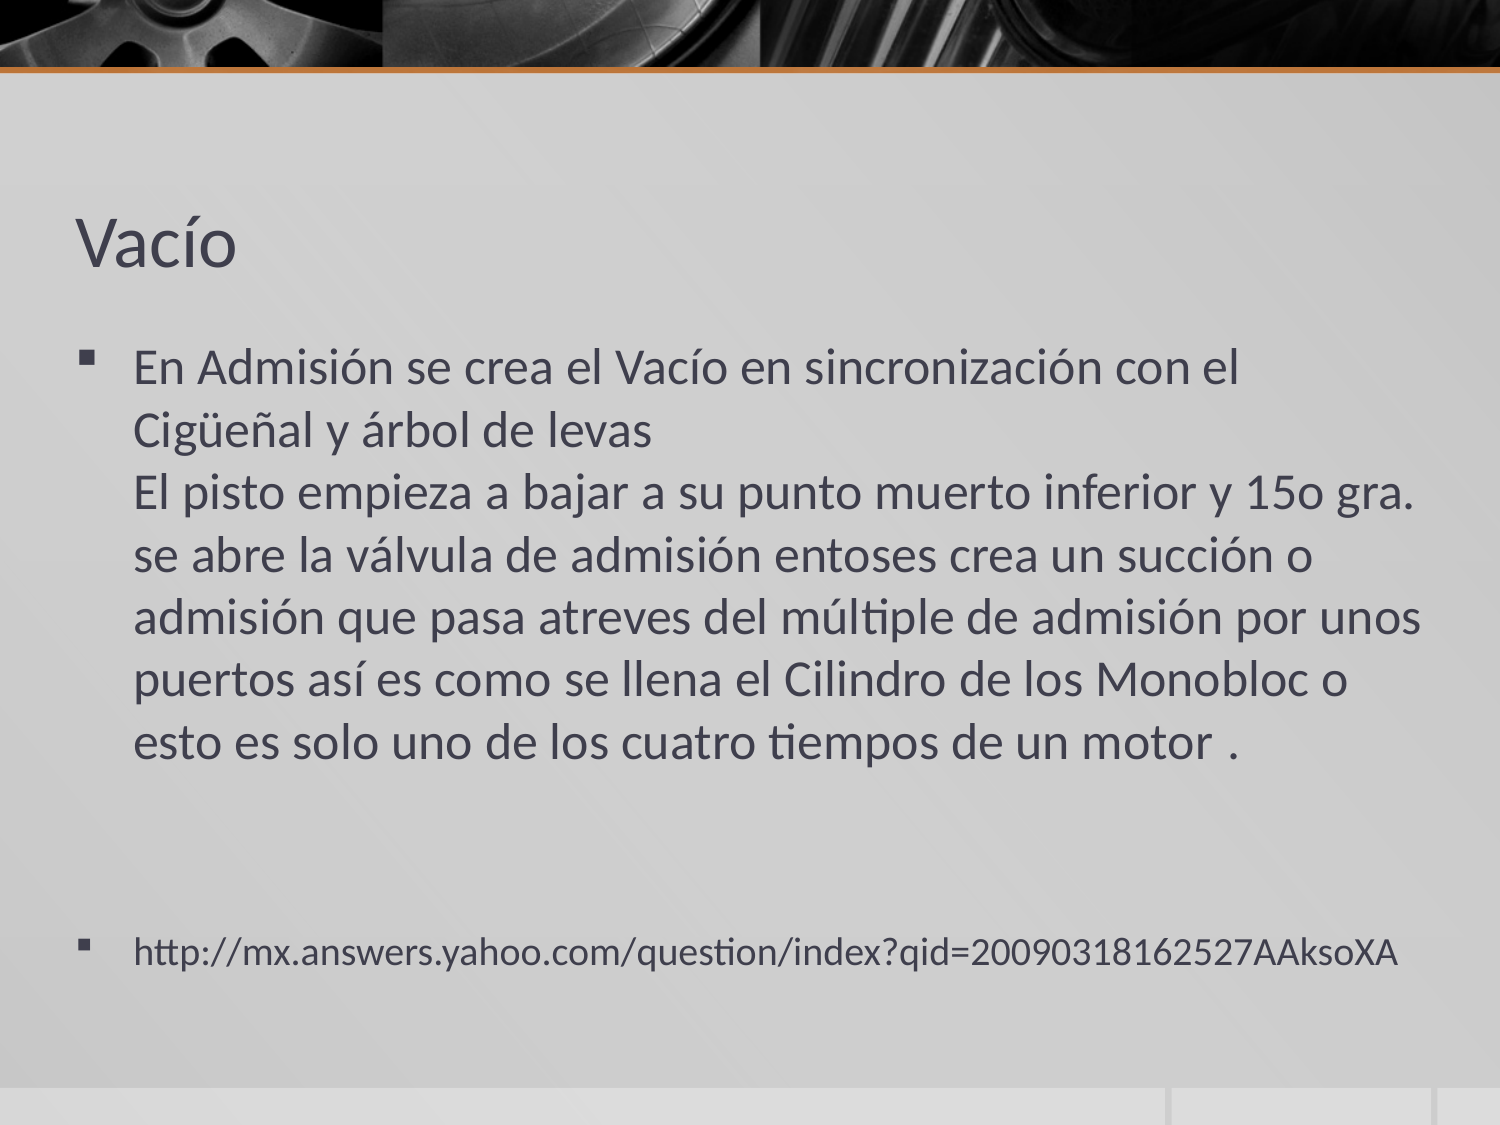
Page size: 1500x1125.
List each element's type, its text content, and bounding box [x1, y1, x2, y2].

list En Admisión se crea el Vacío en sincronización con el Cigüeñal y árbol de levas El pisto empieza a bajar a su punto muerto inferior y 15o gra. se abre la válvula de admisión entoses crea un succión o admisión que pasa atreves del múltiple de admisión por unos puertos así es como se llena el Cilindro de los Monobloc o esto es solo uno de los cuatro tiempos de un motor . http://mx.answers.yahoo.com/question/index?qid=20090318162527AAksoXA [75, 324, 1425, 1005]
picture [0, 0, 1500, 67]
title Vacío [75, 162, 1425, 313]
